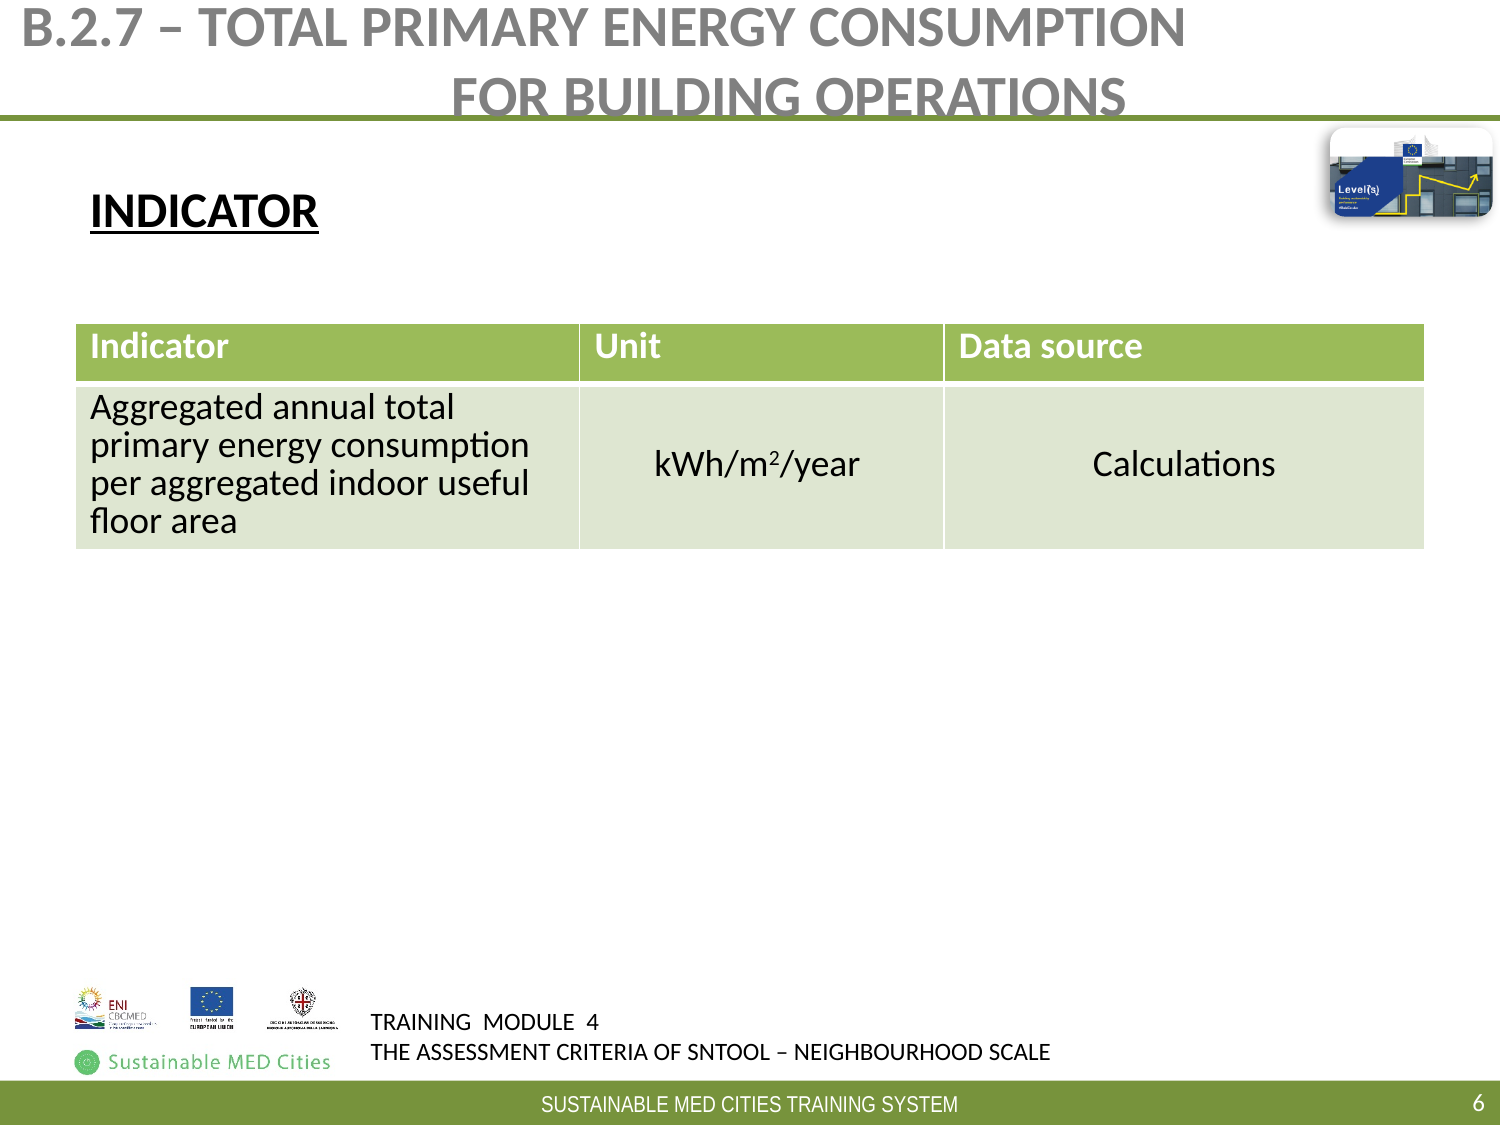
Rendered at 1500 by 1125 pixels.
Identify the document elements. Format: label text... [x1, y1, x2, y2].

picture [1329, 127, 1493, 217]
table_header Data source [945, 324, 1424, 381]
title B.2.7 – TOTAL PRIMARY ENERGY CONSUMPTION FOR BUILDING OPERATIONS [0, 0, 1500, 117]
slide_number 6 [1149, 1078, 1500, 1125]
table_header Unit [580, 324, 943, 381]
table_header Indicator [76, 324, 579, 381]
list INDICATOR [75, 170, 1425, 270]
table_cell kWh/m2/year [580, 387, 943, 549]
table_cell Calculations [945, 387, 1424, 549]
picture [62, 978, 356, 1080]
table_cell Aggregated annual total primary energy consumption per aggregated indoor useful floor area [76, 387, 579, 549]
